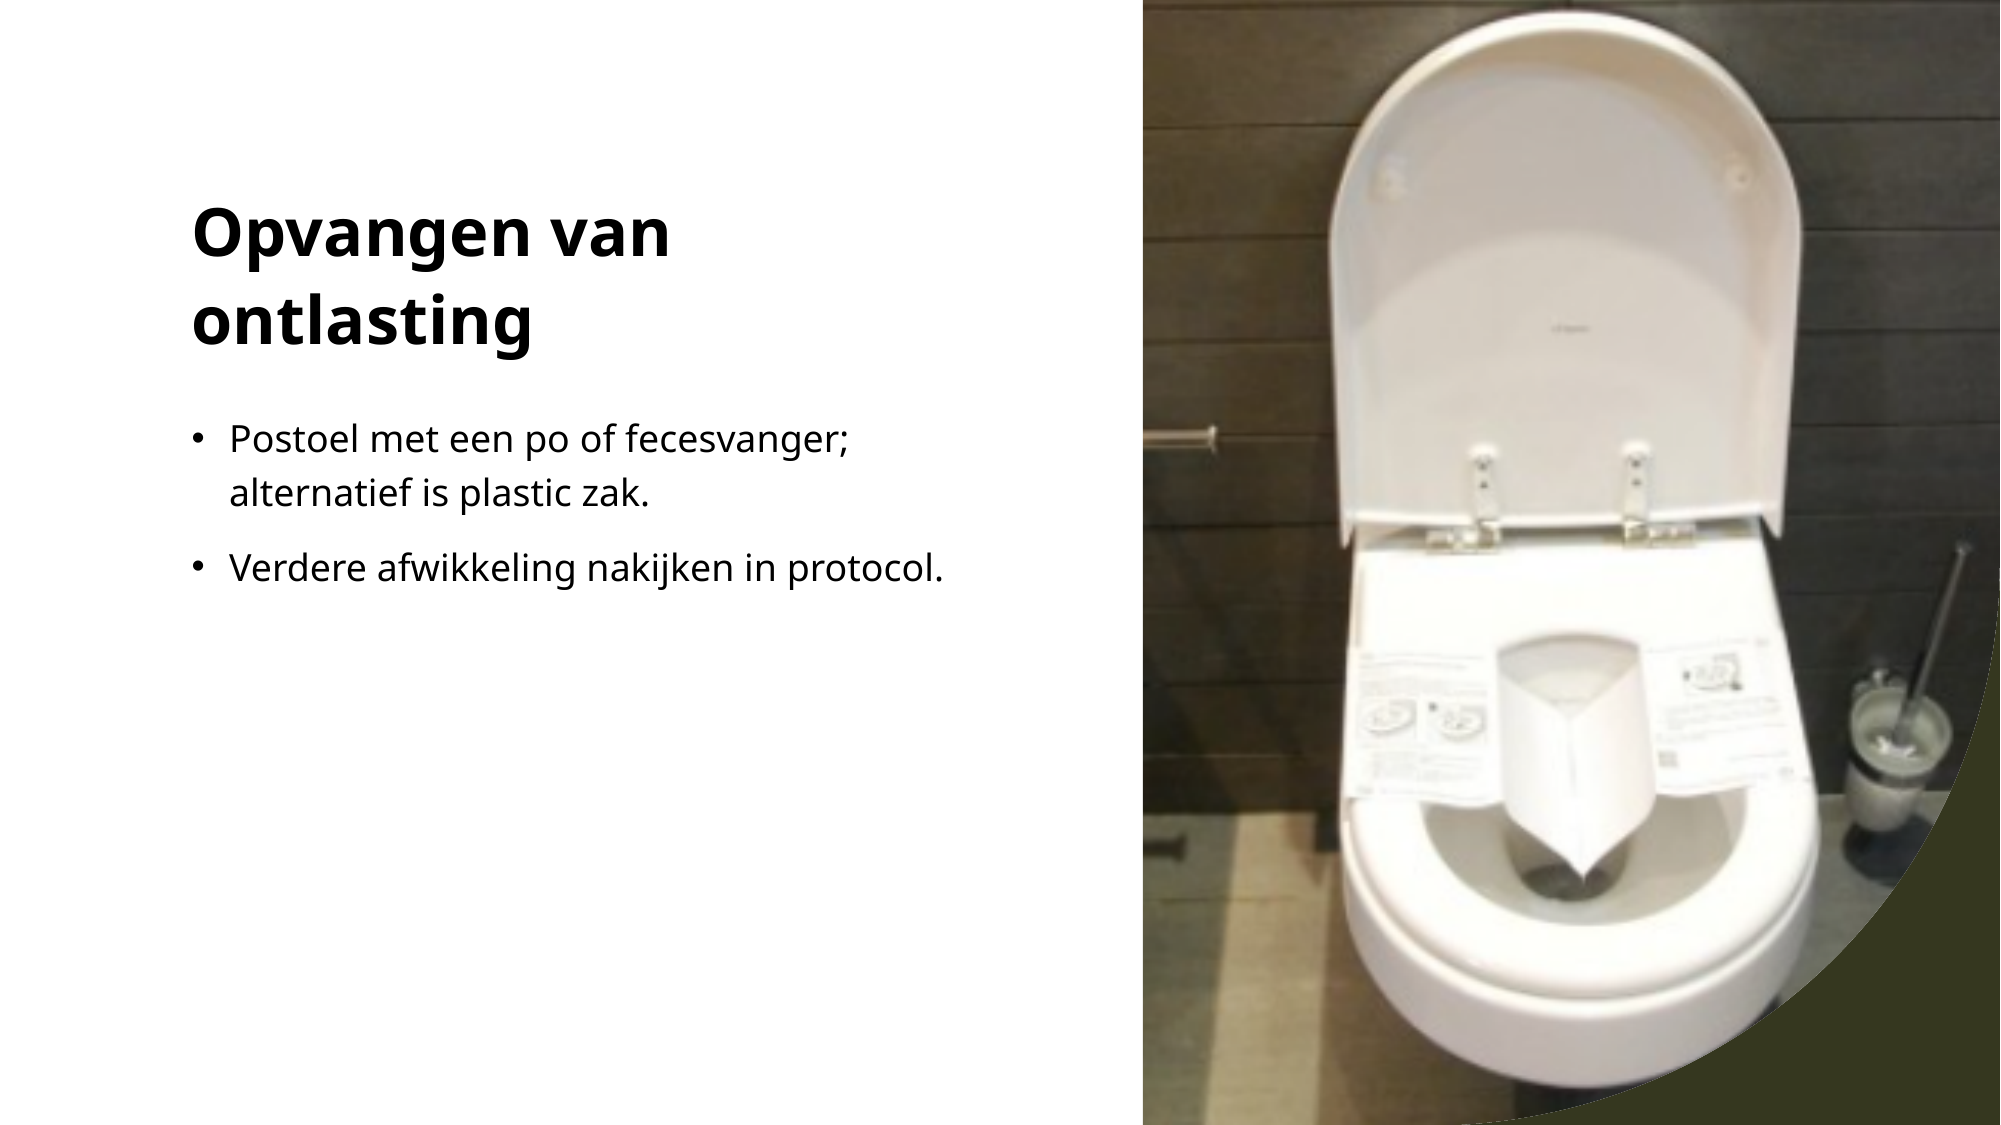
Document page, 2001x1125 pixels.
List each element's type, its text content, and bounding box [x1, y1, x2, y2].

picture [1142, 0, 2000, 1125]
text_box [0, 0, 1142, 1125]
list Postoel met een po of fecesvanger; alternatief is plastic zak. Verdere afwikkeling nakijken in protocol. [176, 398, 974, 975]
title Opvangen van ontlasting [176, 118, 974, 366]
